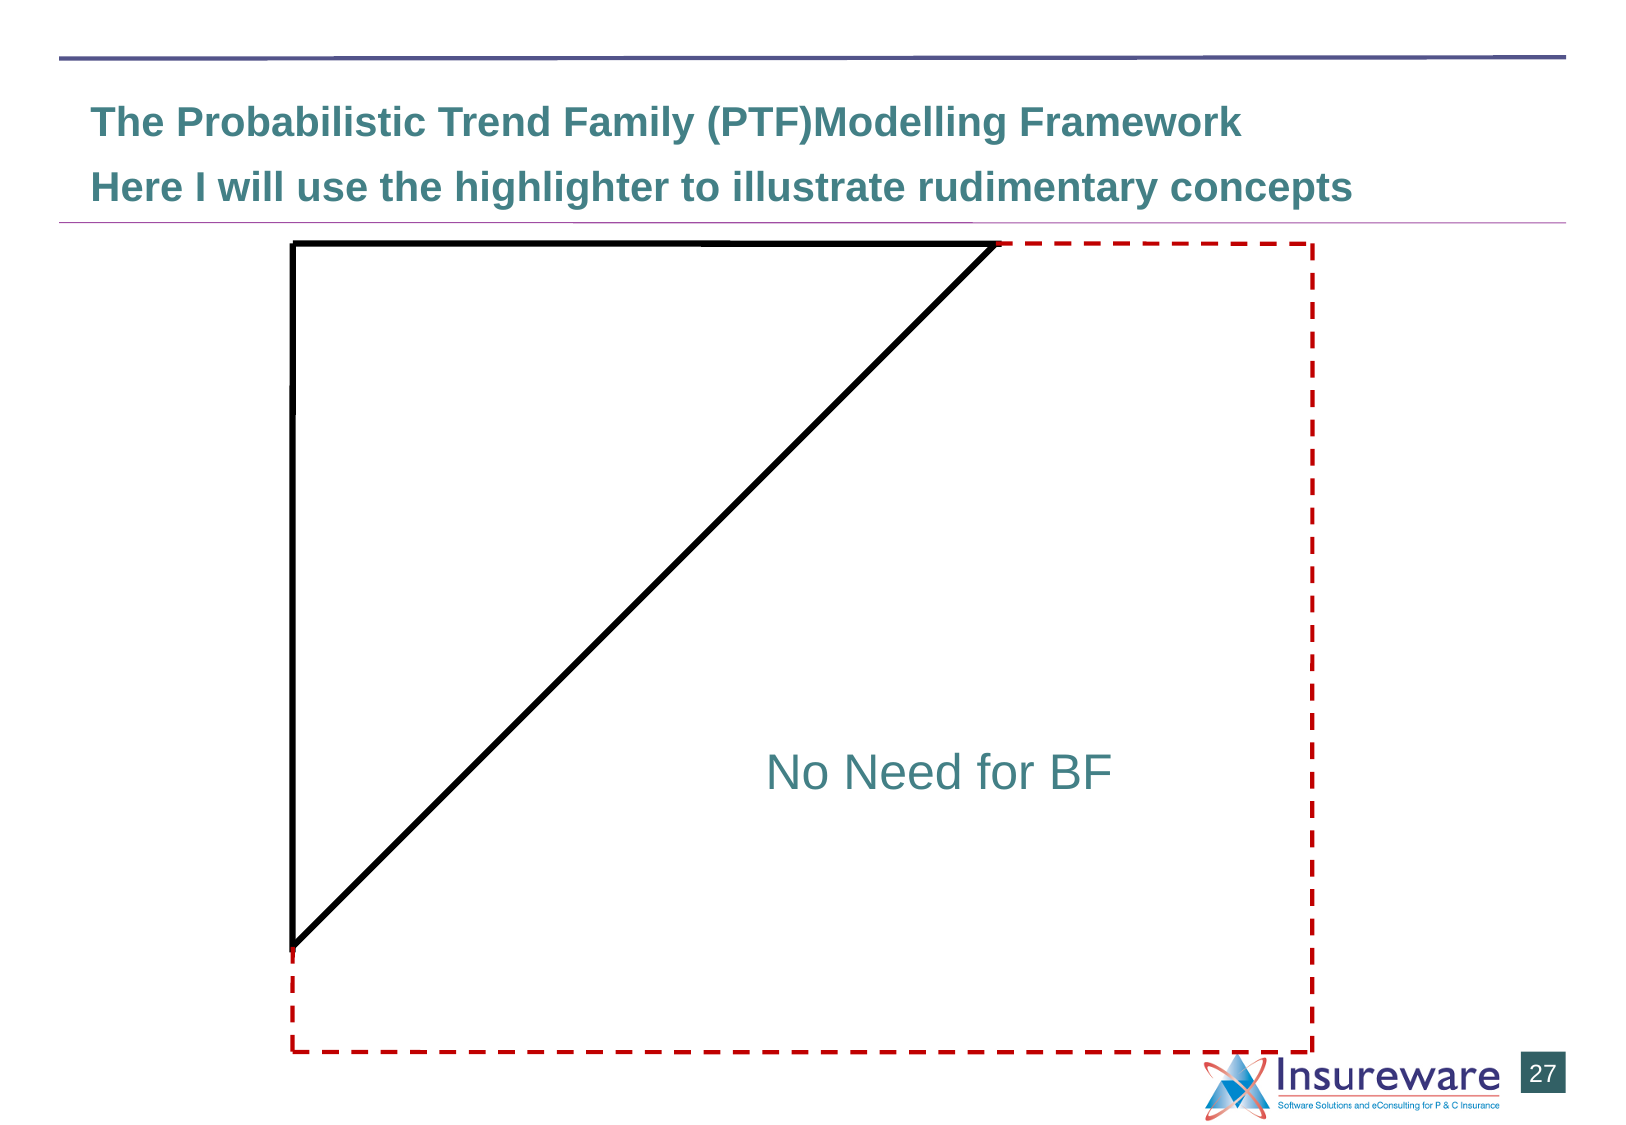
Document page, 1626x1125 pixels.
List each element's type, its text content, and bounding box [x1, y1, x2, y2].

title The Probabilistic Trend Family (PTF)Modelling Framework Here I will use the highlighter to illustrate rudimentary concepts [90, 79, 1568, 204]
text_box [292, 243, 996, 947]
picture [1202, 1052, 1500, 1122]
text_box No Need for BF [1002, 739, 1238, 882]
slide_number 26 [1520, 1051, 1566, 1093]
